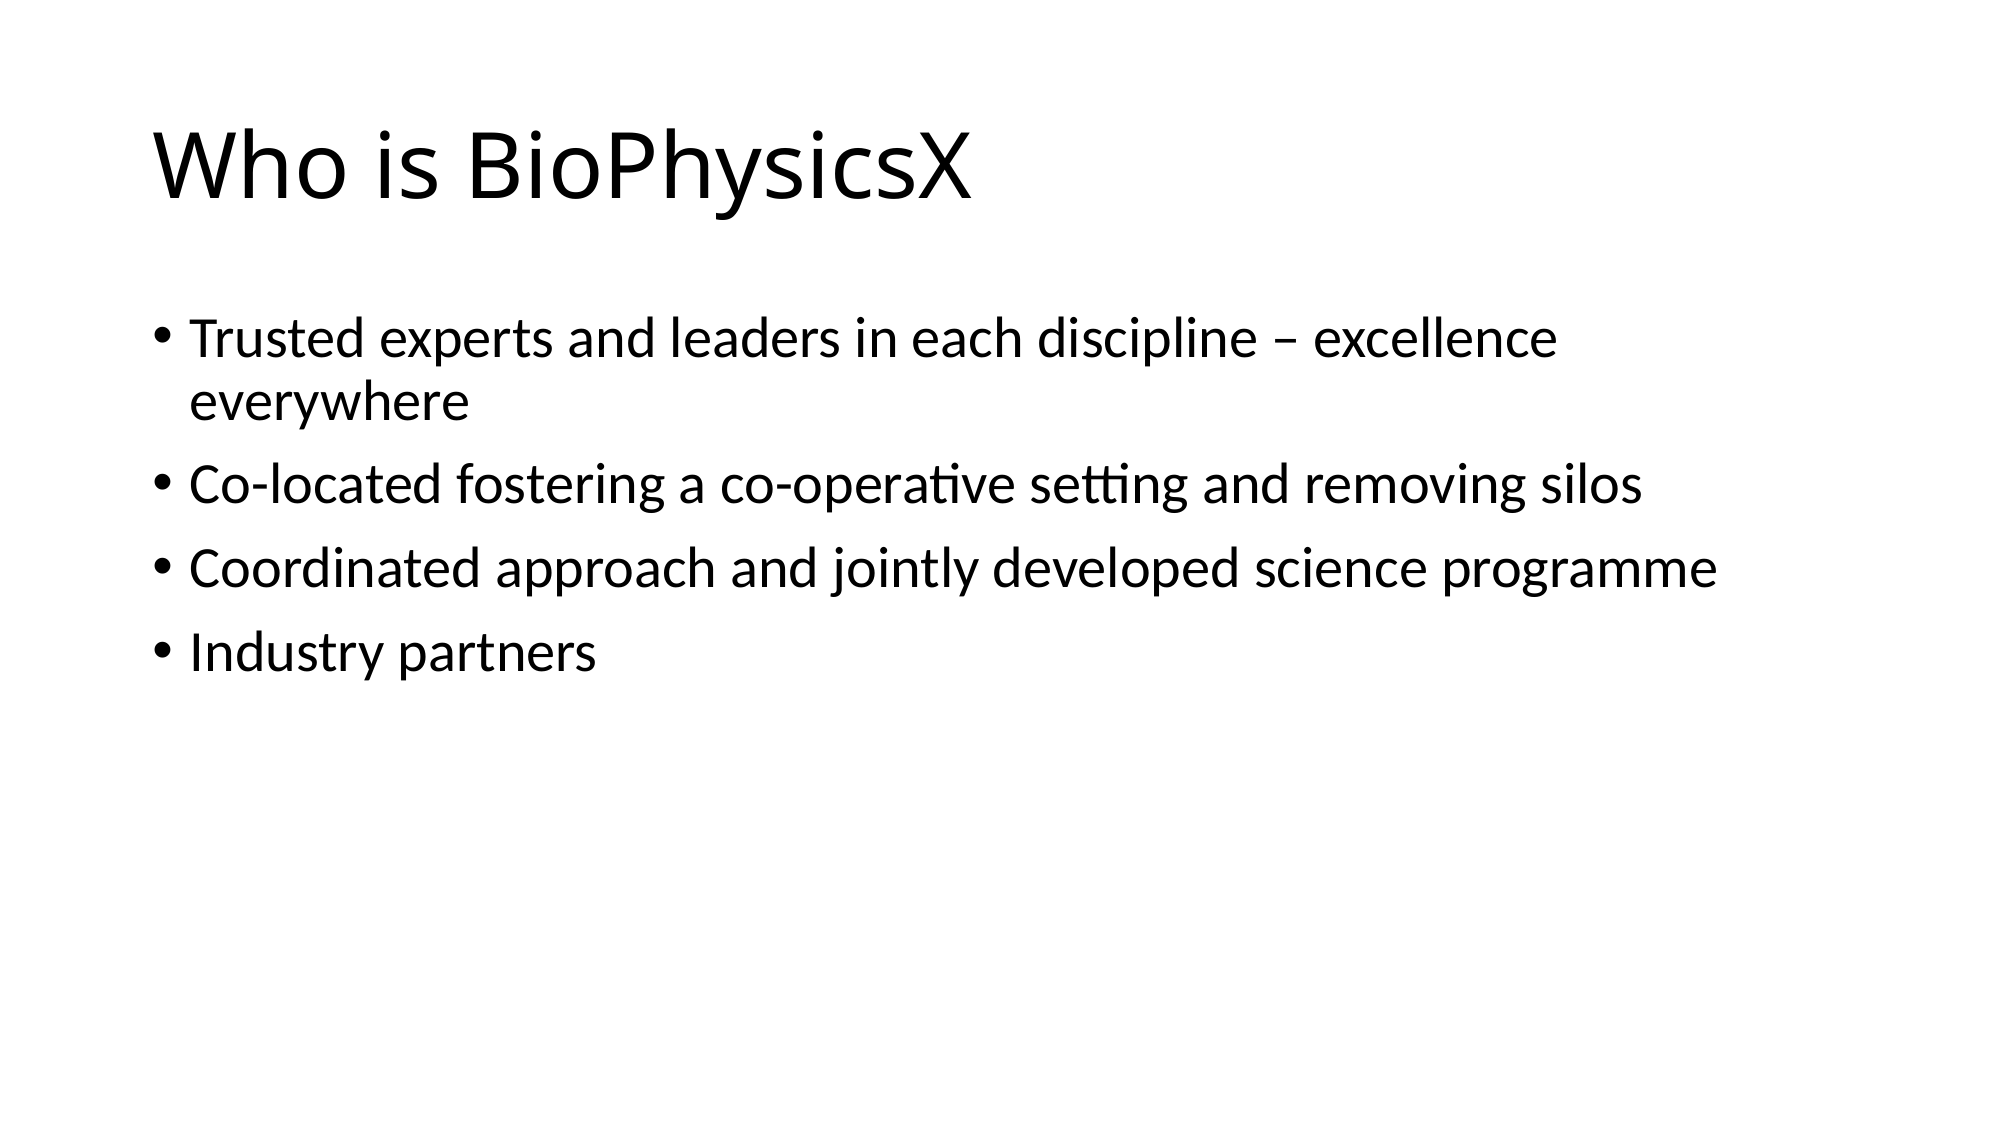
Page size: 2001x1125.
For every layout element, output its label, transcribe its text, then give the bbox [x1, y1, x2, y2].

title Who is BioPhysicsX [137, 59, 1863, 278]
list Trusted experts and leaders in each discipline – excellence everywhere Co-located fostering a co-operative setting and removing silos Coordinated approach and jointly developed science programme Industry partners [137, 299, 1863, 1014]
